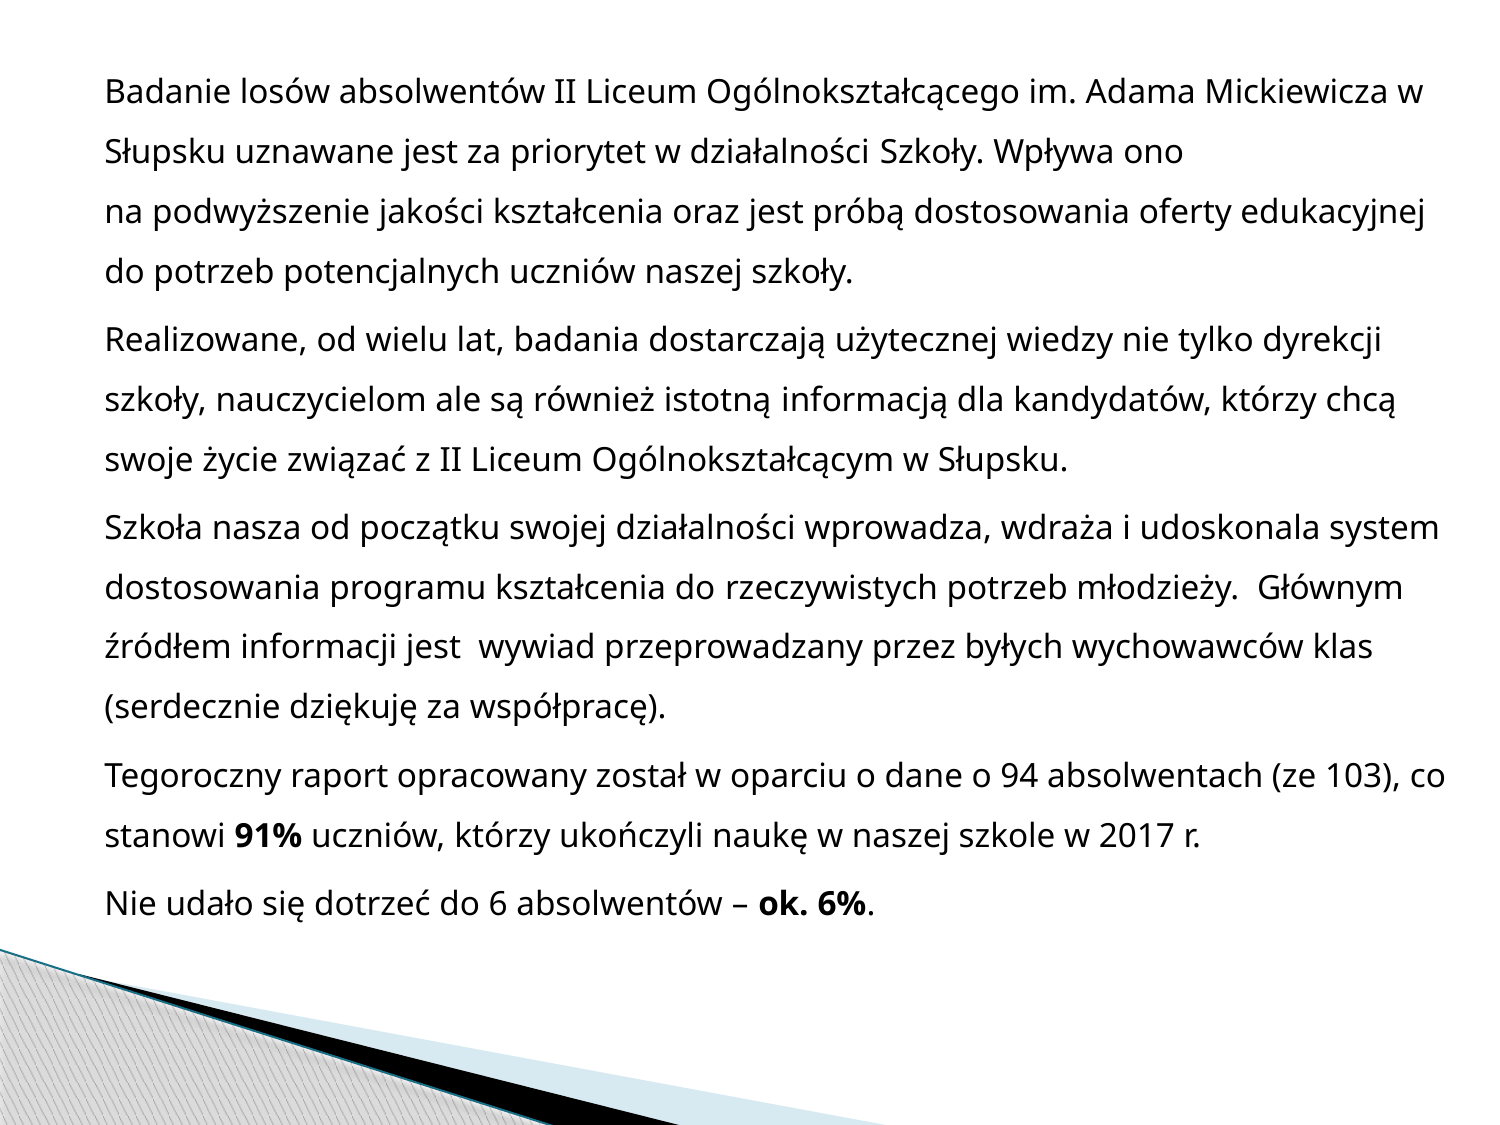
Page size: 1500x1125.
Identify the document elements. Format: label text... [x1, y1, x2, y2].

list Badanie losów absolwentów II Liceum Ogólnokształcącego im. Adama Mickiewicza w Słupsku uznawane jest za priorytet w działalności​ Szkoły. Wpływa ono na podwyższenie jakości kształcenia oraz jest próbą dostosowania oferty edukacyjnej do potrzeb potencjalnych uczniów naszej szkoły. Realizowane, od wielu lat, badania dostarczają użytecznej wiedzy nie tylko dyrekcji szkoły, nauczycielom ale są również istotną​ informacją dla kandydatów, którzy chcą swoje życie związać z II Liceum Ogólnokształcącym w Słupsku.​ Szkoła nasza od początku swojej działalności wprowadza, wdraża i udoskonala system dostosowania programu kształcenia do​ rzeczywistych potrzeb młodzieży. Głównym źródłem informacji jest wywiad przeprowadzany przez byłych wychowawców klas​ (serdecznie dziękuję za współpracę). Tegoroczny raport opracowany został w oparciu o dane o 94 absolwentach (ze 103), co stanowi 91% uczniów,​ którzy ukończyli naukę w naszej szkole w 2017 r.​ Nie udało się dotrzeć do 6 absolwentów – ok. 6%. [29, 42, 1471, 1036]
